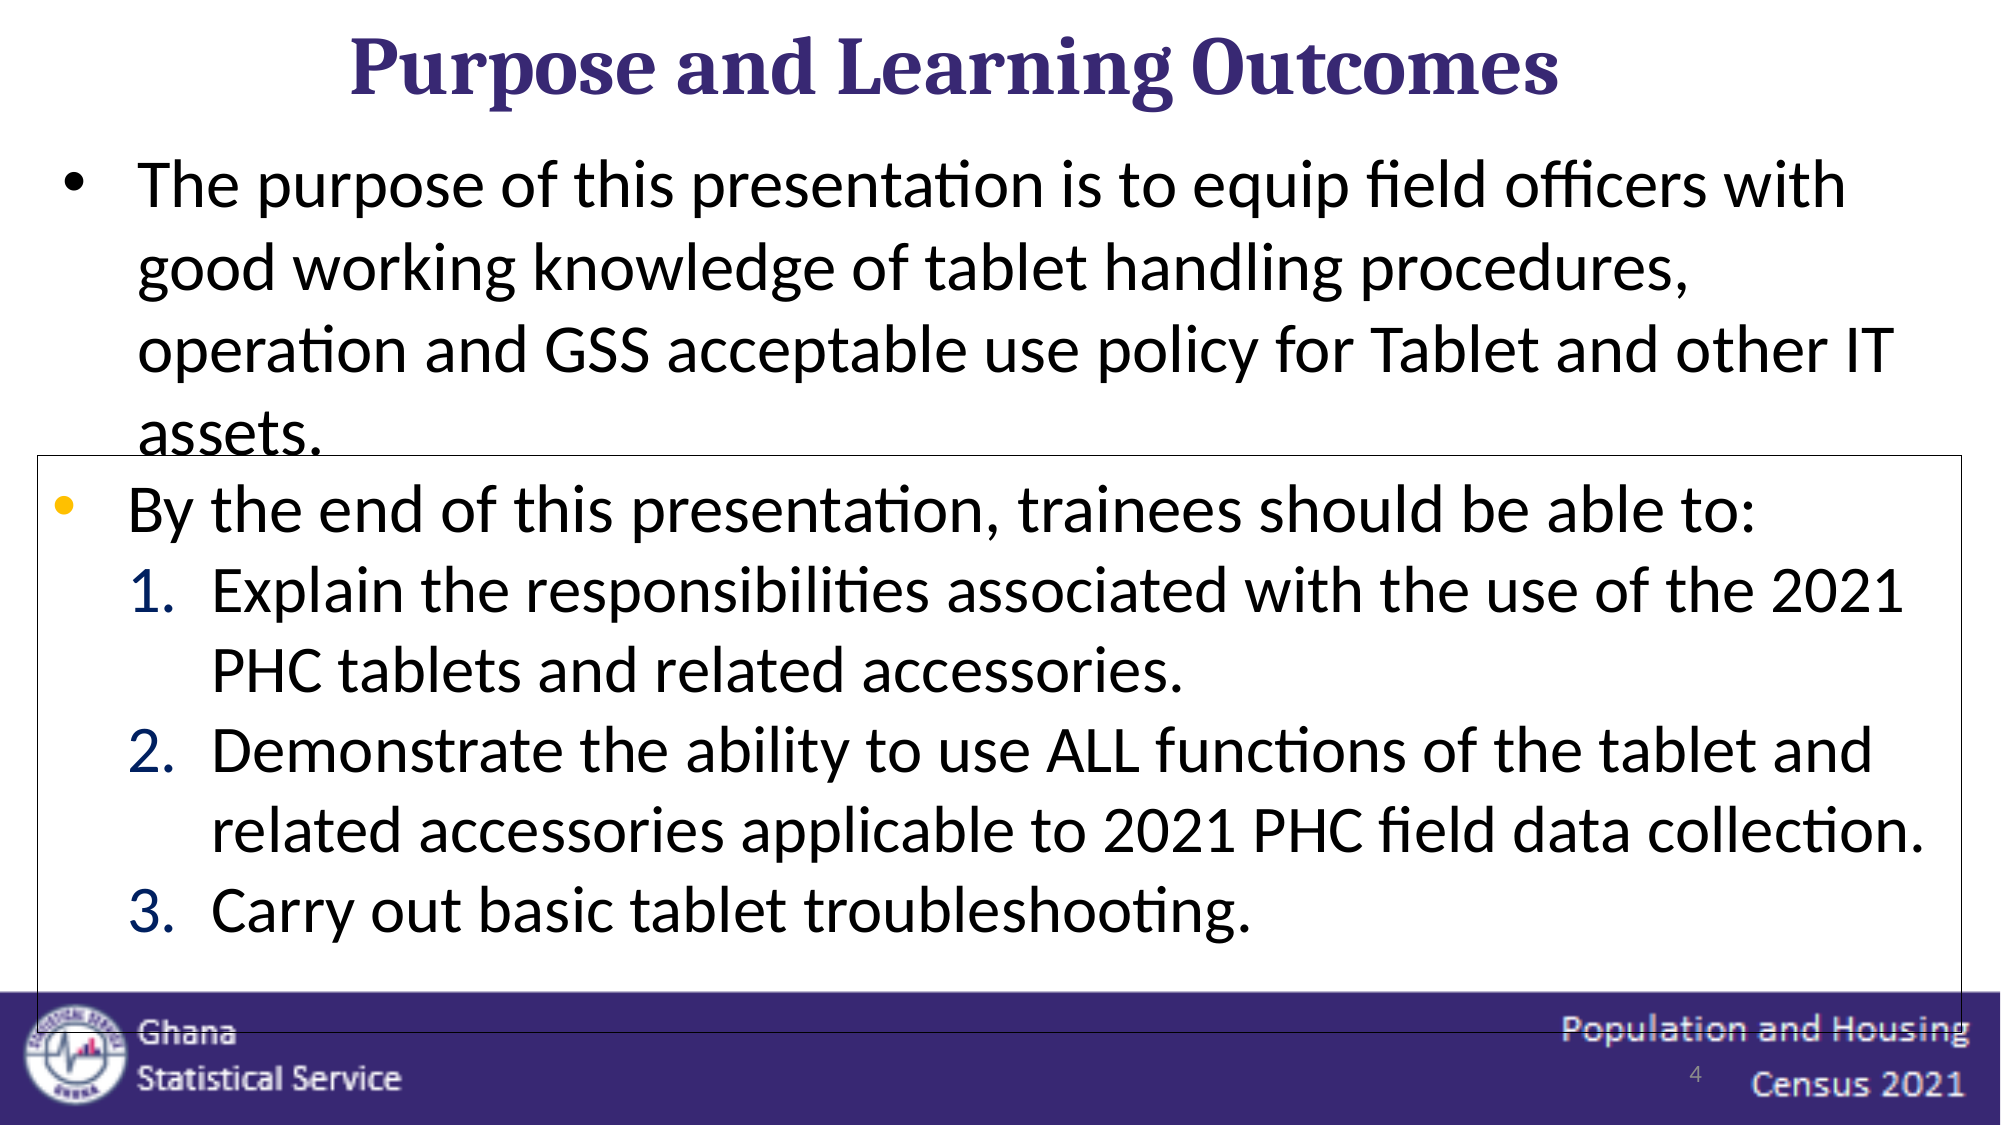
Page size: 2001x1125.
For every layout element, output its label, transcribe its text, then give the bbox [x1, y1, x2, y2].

picture [0, 0, 2001, 1125]
title Purpose and Learning Outcomes [231, 8, 1698, 127]
text_box By the end of this presentation, trainees should be able to: Explain the responsibilities associated with the use of the 2021 PHC tablets and related accessories. Demonstrate the ability to use ALL functions of the tablet and related accessories applicable to 2021 PHC field data collection. Carry out basic tablet troubleshooting. [37, 455, 1962, 1033]
text_box The purpose of this presentation is to equip field officers with good working knowledge of tablet handling procedures, operation and GSS acceptable use policy for Tablet and other IT assets. [53, 134, 1962, 408]
slide_number 4 [1646, 1042, 1718, 1103]
